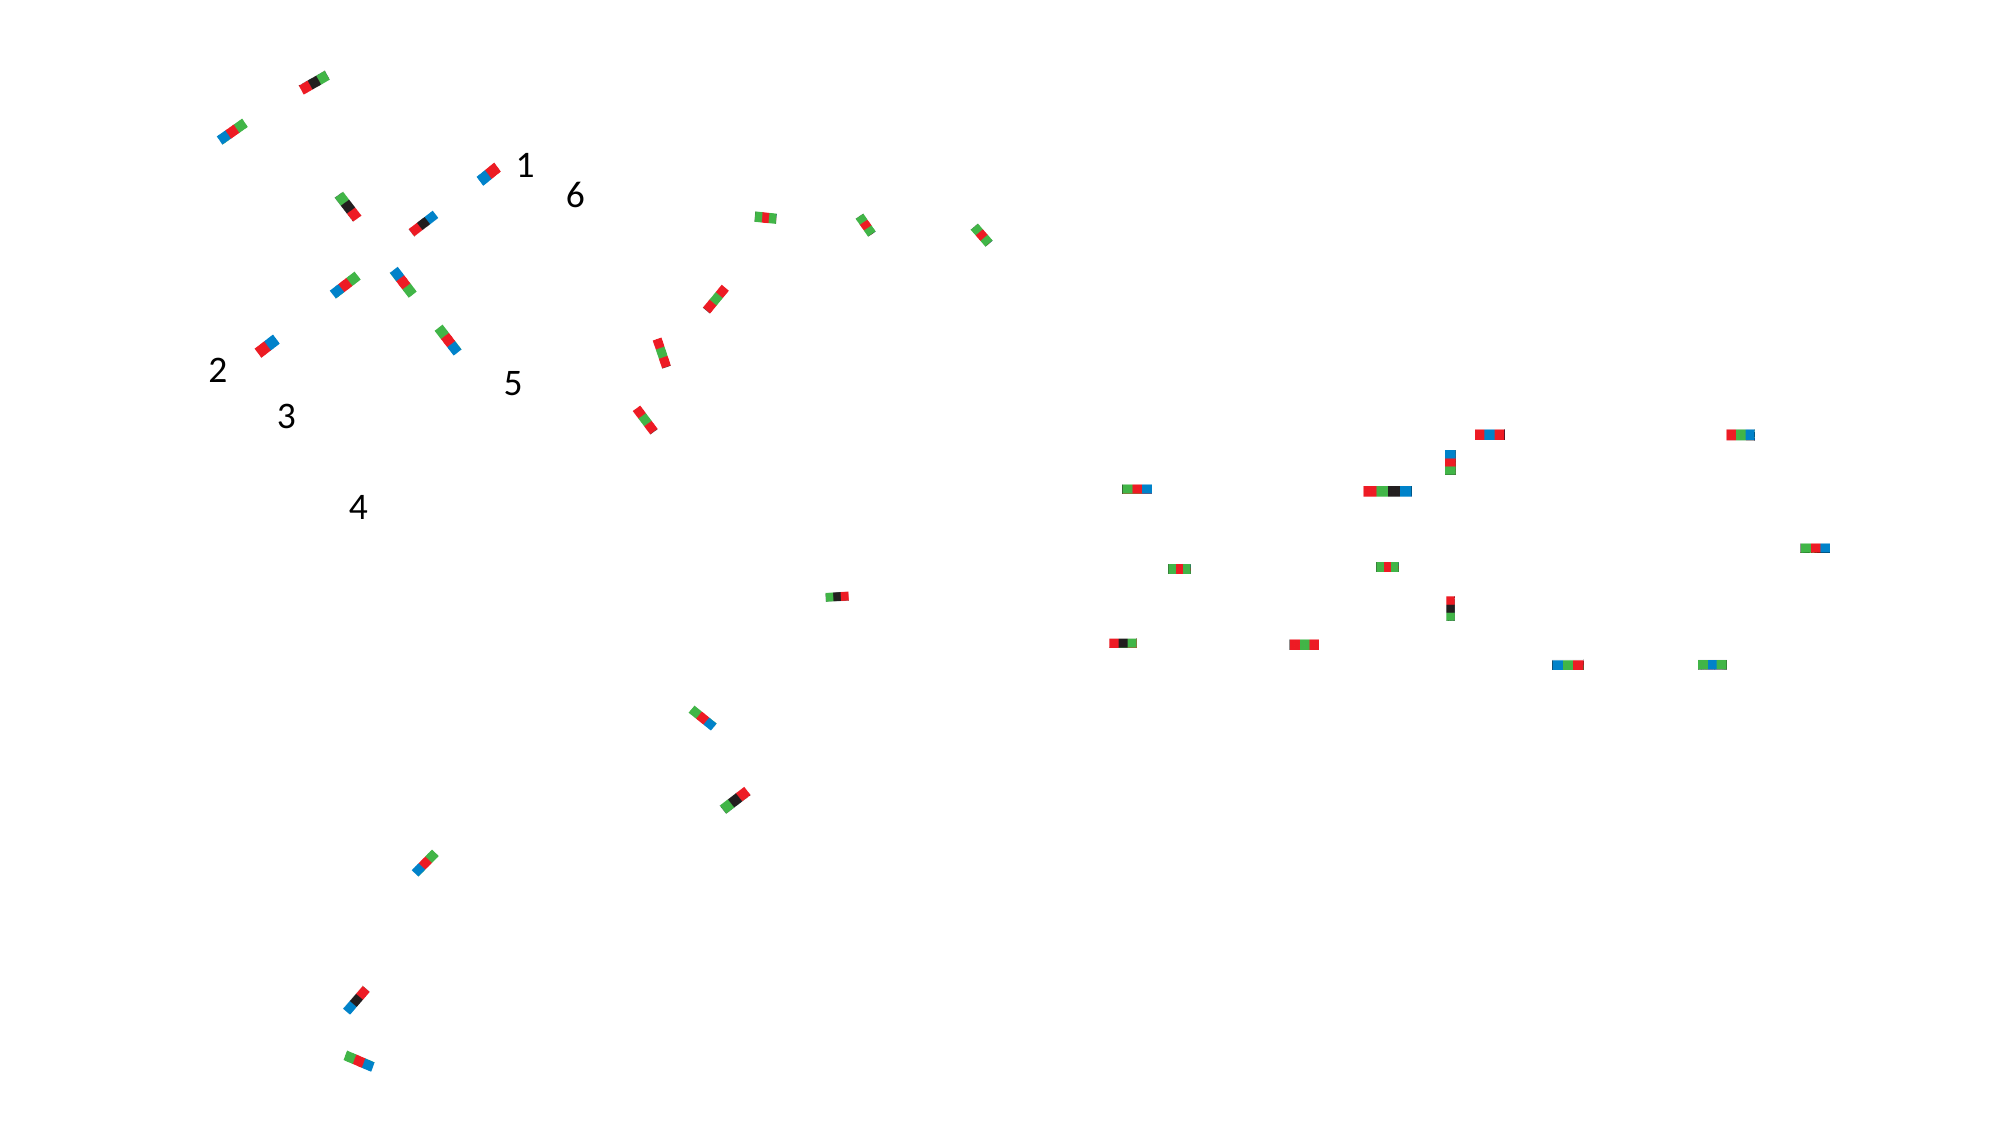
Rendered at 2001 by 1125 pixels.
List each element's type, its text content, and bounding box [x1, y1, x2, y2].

picture [477, 163, 500, 185]
picture [1445, 450, 1456, 475]
picture [854, 214, 877, 236]
picture [1109, 638, 1137, 648]
picture [335, 191, 361, 222]
text_box 1 [500, 132, 541, 193]
text_box 4 [334, 474, 383, 535]
picture [688, 706, 717, 726]
picture [299, 67, 329, 98]
picture [1363, 486, 1399, 497]
picture [1446, 596, 1455, 621]
picture [343, 1051, 374, 1068]
picture [1122, 484, 1152, 494]
text_box 2 [193, 337, 248, 398]
picture [408, 217, 439, 236]
picture [826, 584, 849, 609]
picture [1168, 564, 1191, 574]
picture [700, 285, 730, 313]
picture [720, 785, 750, 816]
picture [329, 272, 361, 293]
picture [1289, 639, 1319, 650]
picture [970, 224, 993, 246]
text_box 3 [262, 383, 311, 444]
picture [1800, 543, 1830, 553]
picture [216, 119, 248, 139]
picture [754, 212, 777, 224]
text_box 5 [488, 350, 521, 411]
picture [647, 338, 676, 368]
picture [1552, 659, 1584, 670]
picture [341, 986, 371, 1007]
picture [630, 406, 660, 434]
picture [1698, 659, 1727, 670]
picture [255, 335, 279, 357]
picture [410, 850, 439, 869]
picture [432, 325, 464, 347]
picture [1376, 562, 1399, 572]
picture [1726, 429, 1755, 441]
text_box 6 [551, 162, 591, 223]
picture [387, 275, 419, 297]
picture [1475, 429, 1505, 440]
